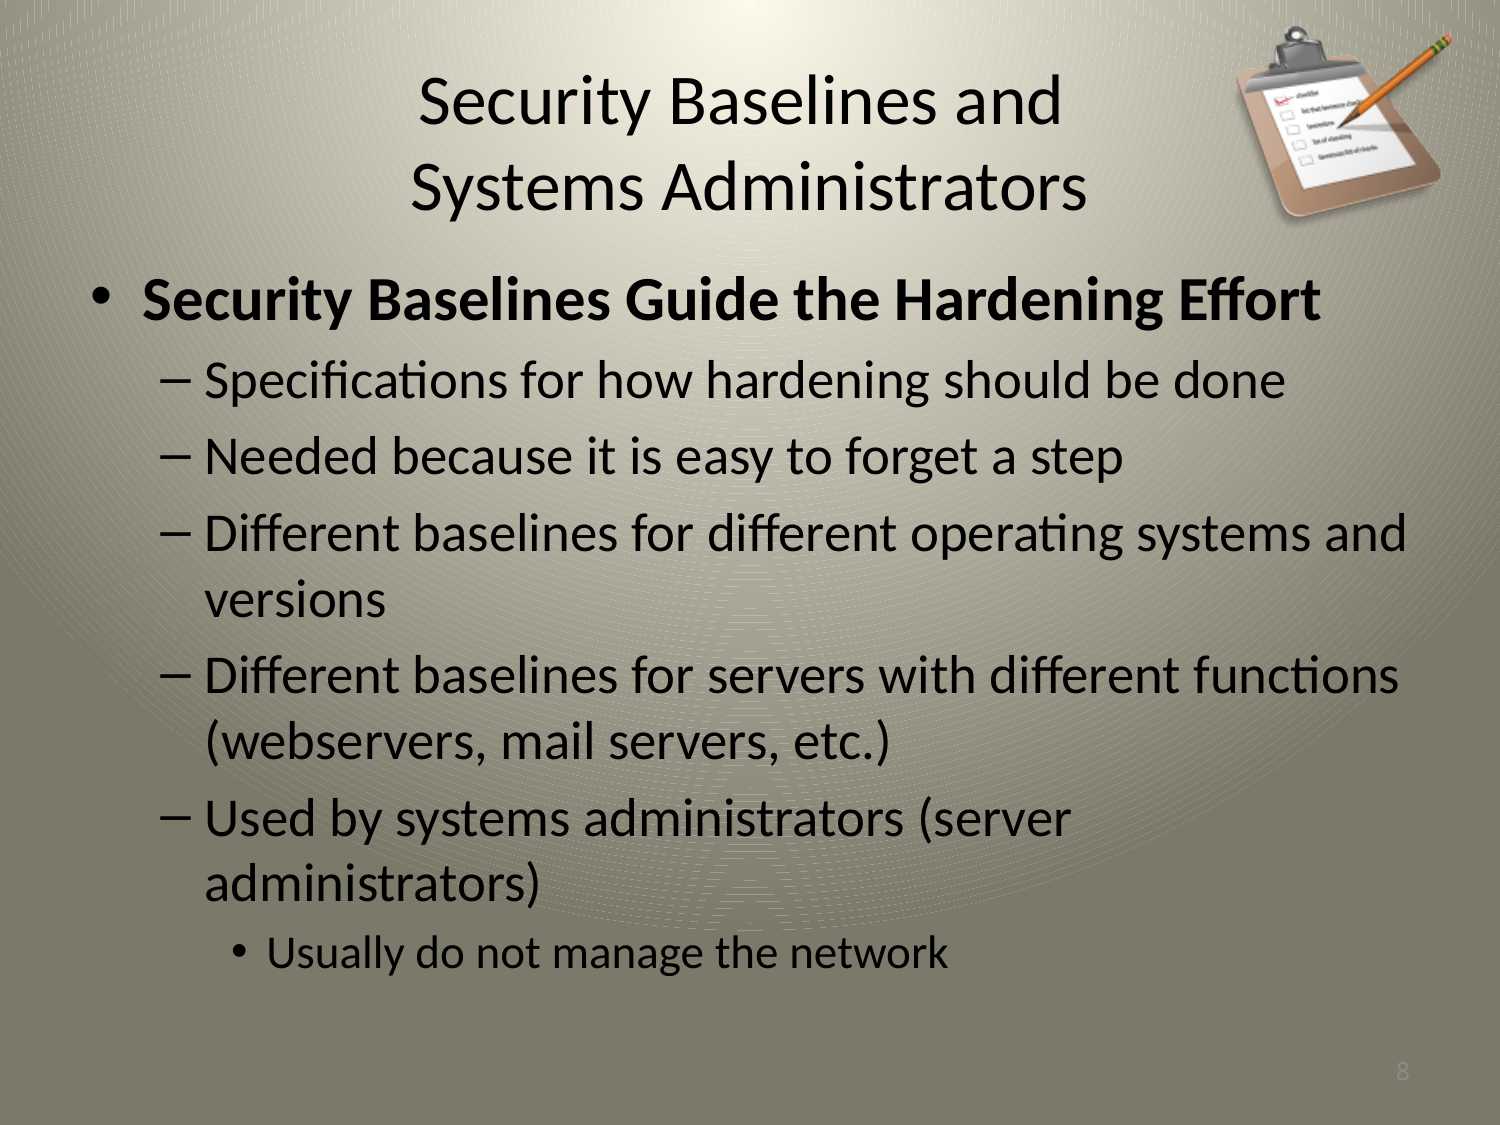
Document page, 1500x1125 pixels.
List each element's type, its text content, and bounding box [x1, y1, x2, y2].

title Security Baselines and Systems Administrators [75, 45, 1219, 233]
list Security Baselines Guide the Hardening Effort Specifications for how hardening should be done Needed because it is easy to forget a step Different baselines for different operating systems and versions Different baselines for servers with different functions (webservers, mail servers, etc.) Used by systems administrators (server administrators) Usually do not manage the network [75, 249, 1425, 993]
picture [1224, 0, 1463, 238]
slide_number 8 [1074, 1042, 1425, 1103]
